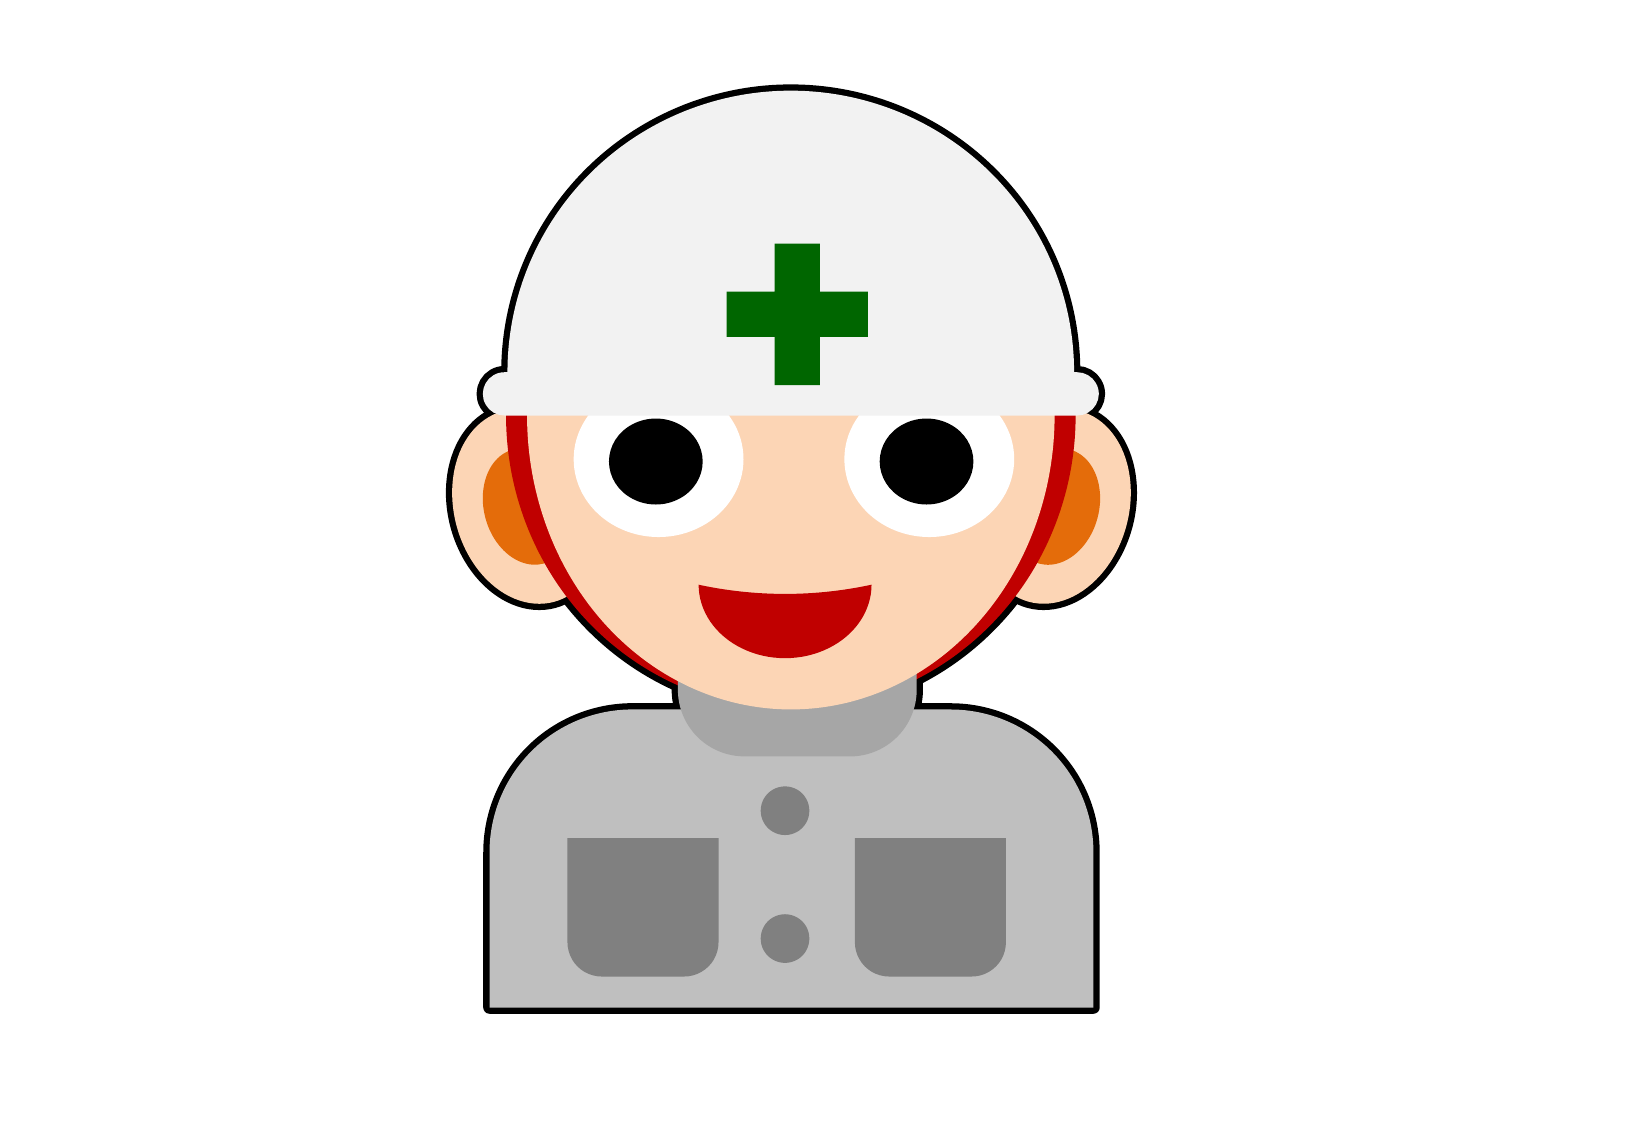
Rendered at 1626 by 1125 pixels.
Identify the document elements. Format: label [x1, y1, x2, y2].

text_box [453, 90, 1130, 1008]
